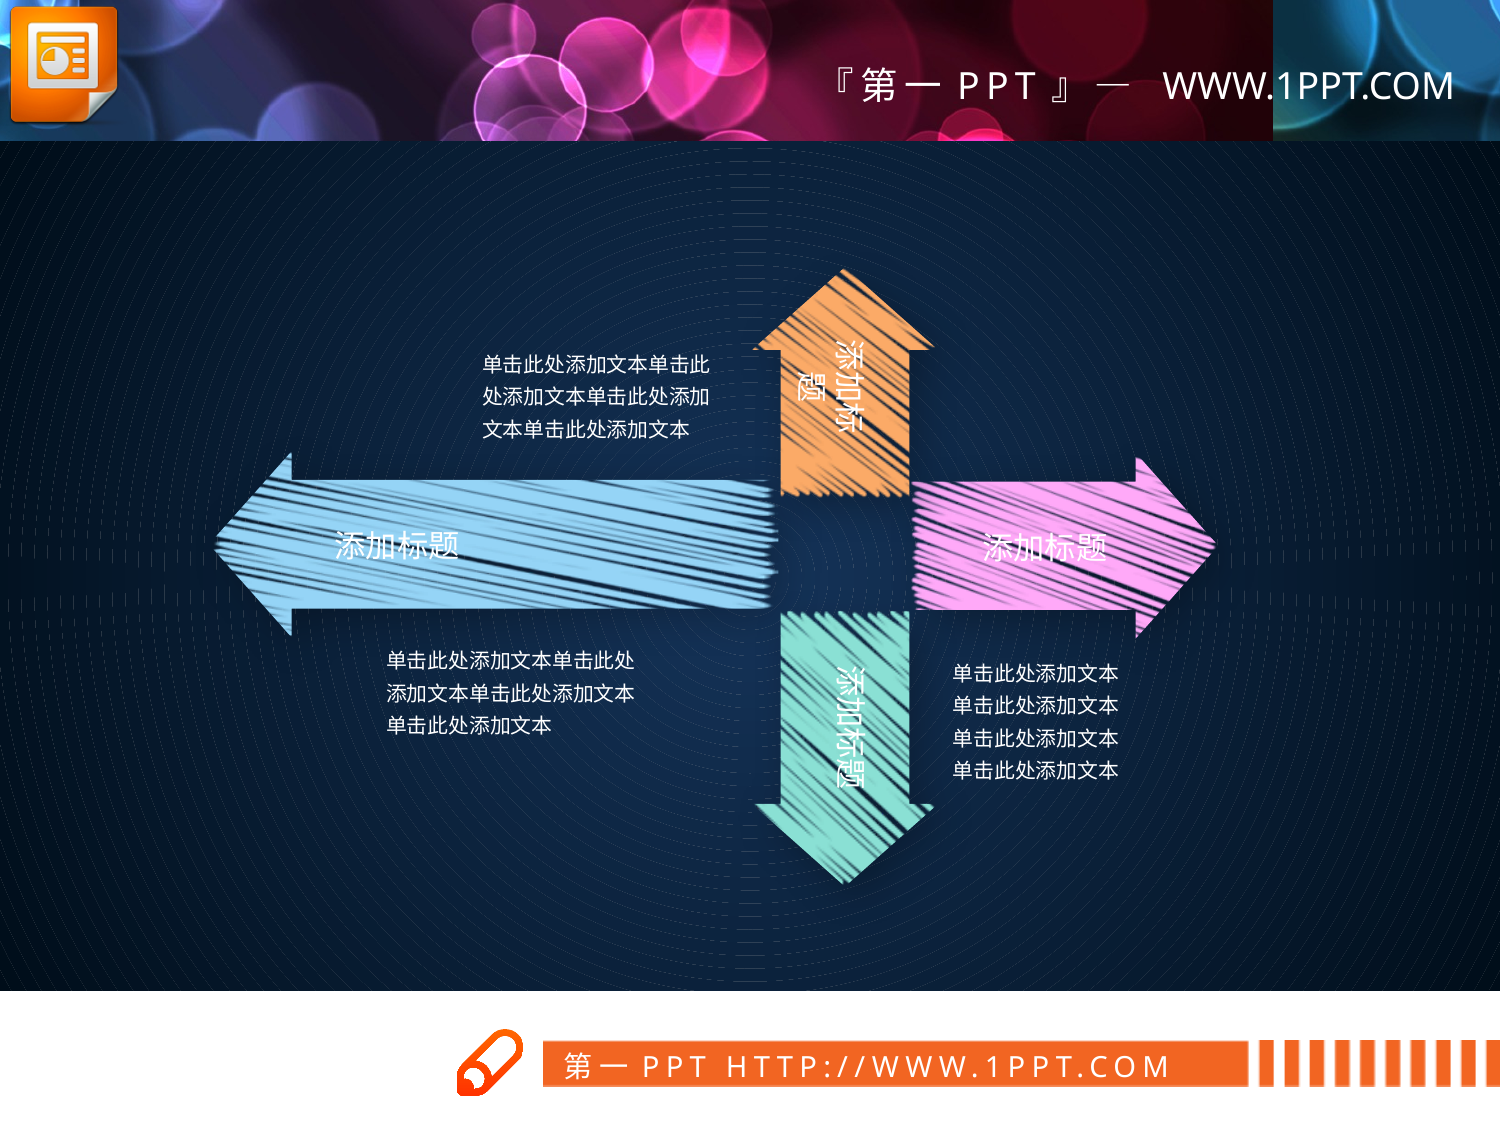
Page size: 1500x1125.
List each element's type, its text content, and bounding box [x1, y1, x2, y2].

text_box 添加标题 [914, 521, 1176, 574]
text_box 添加标题 [808, 313, 877, 461]
text_box 单击此处添加文本单击此处添加文本单击此处添加文本单击此处添加文本 [371, 633, 653, 746]
text_box [751, 267, 938, 498]
text_box 单击此处添加文本 单击此处添加文本 单击此处添加文本 单击此处添加文本 [938, 645, 1140, 791]
text_box [911, 452, 1219, 639]
text_box [751, 610, 938, 887]
text_box [208, 451, 779, 638]
text_box 添加标题 [288, 519, 506, 572]
picture [0, 0, 1500, 141]
picture [543, 1040, 1500, 1087]
text_box 单击此处添加文本单击此处添加文本单击此处添加文本单击此处添加文本 [467, 336, 744, 449]
text_box 添加标题 [810, 630, 879, 826]
